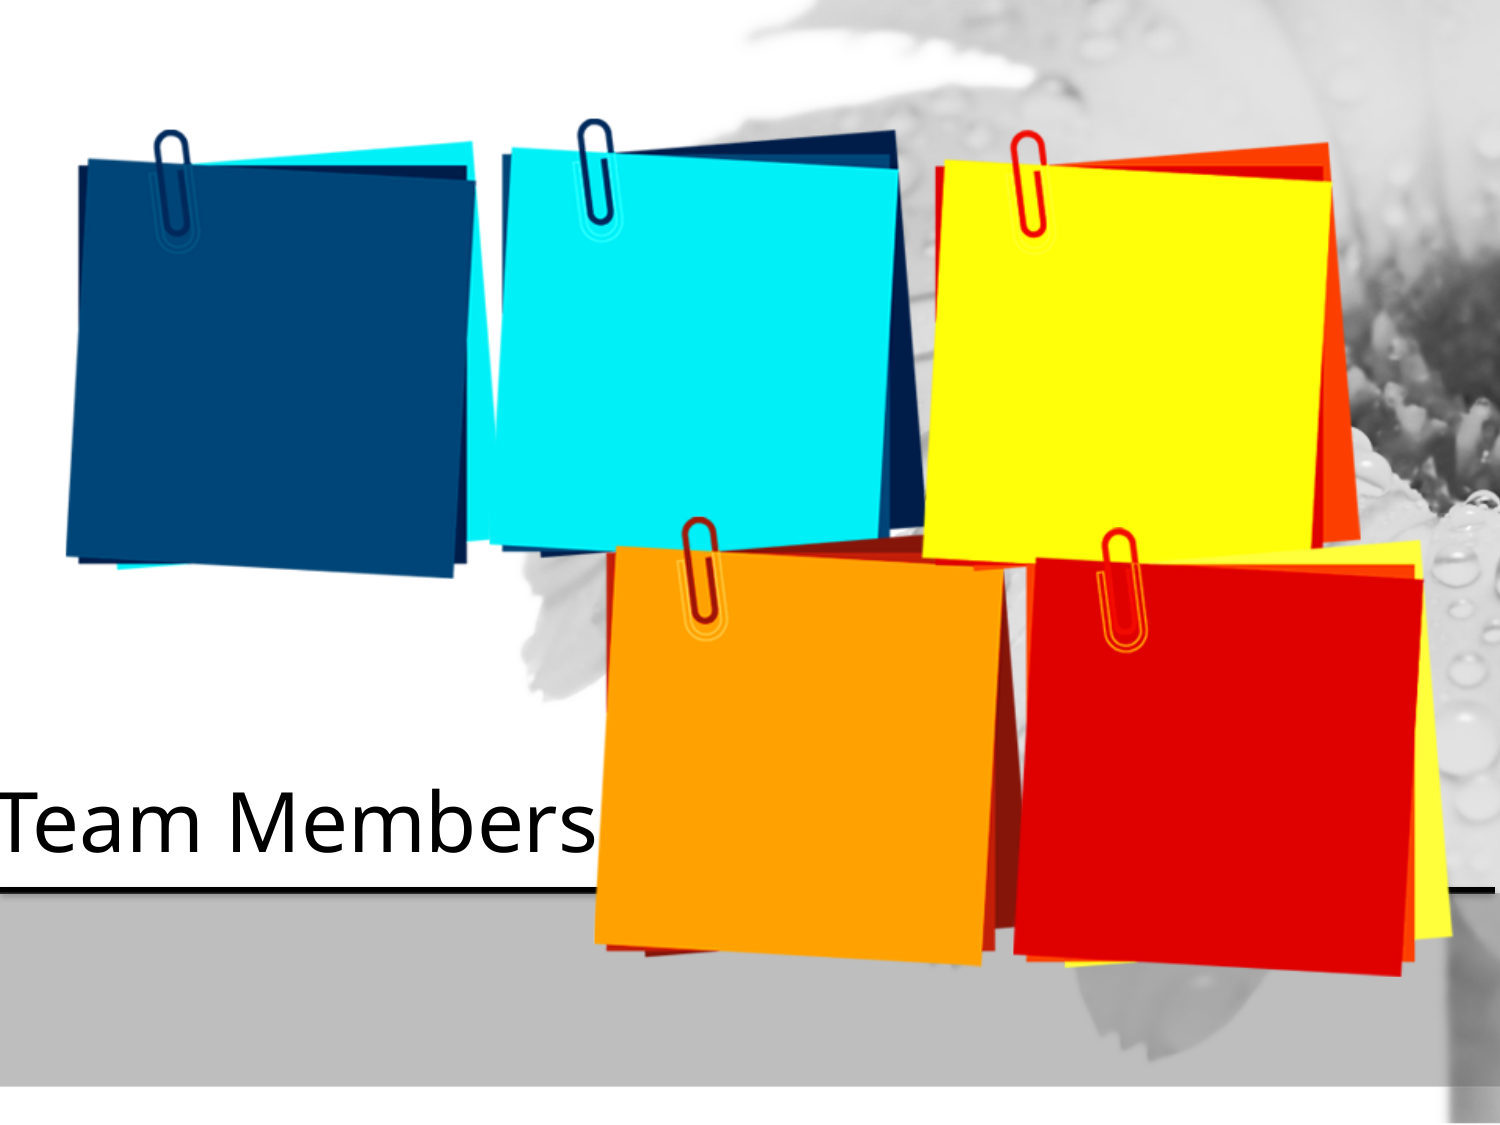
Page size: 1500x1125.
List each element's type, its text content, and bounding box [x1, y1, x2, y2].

picture [0, 0, 1500, 1125]
text_box Team Members [0, 761, 580, 842]
